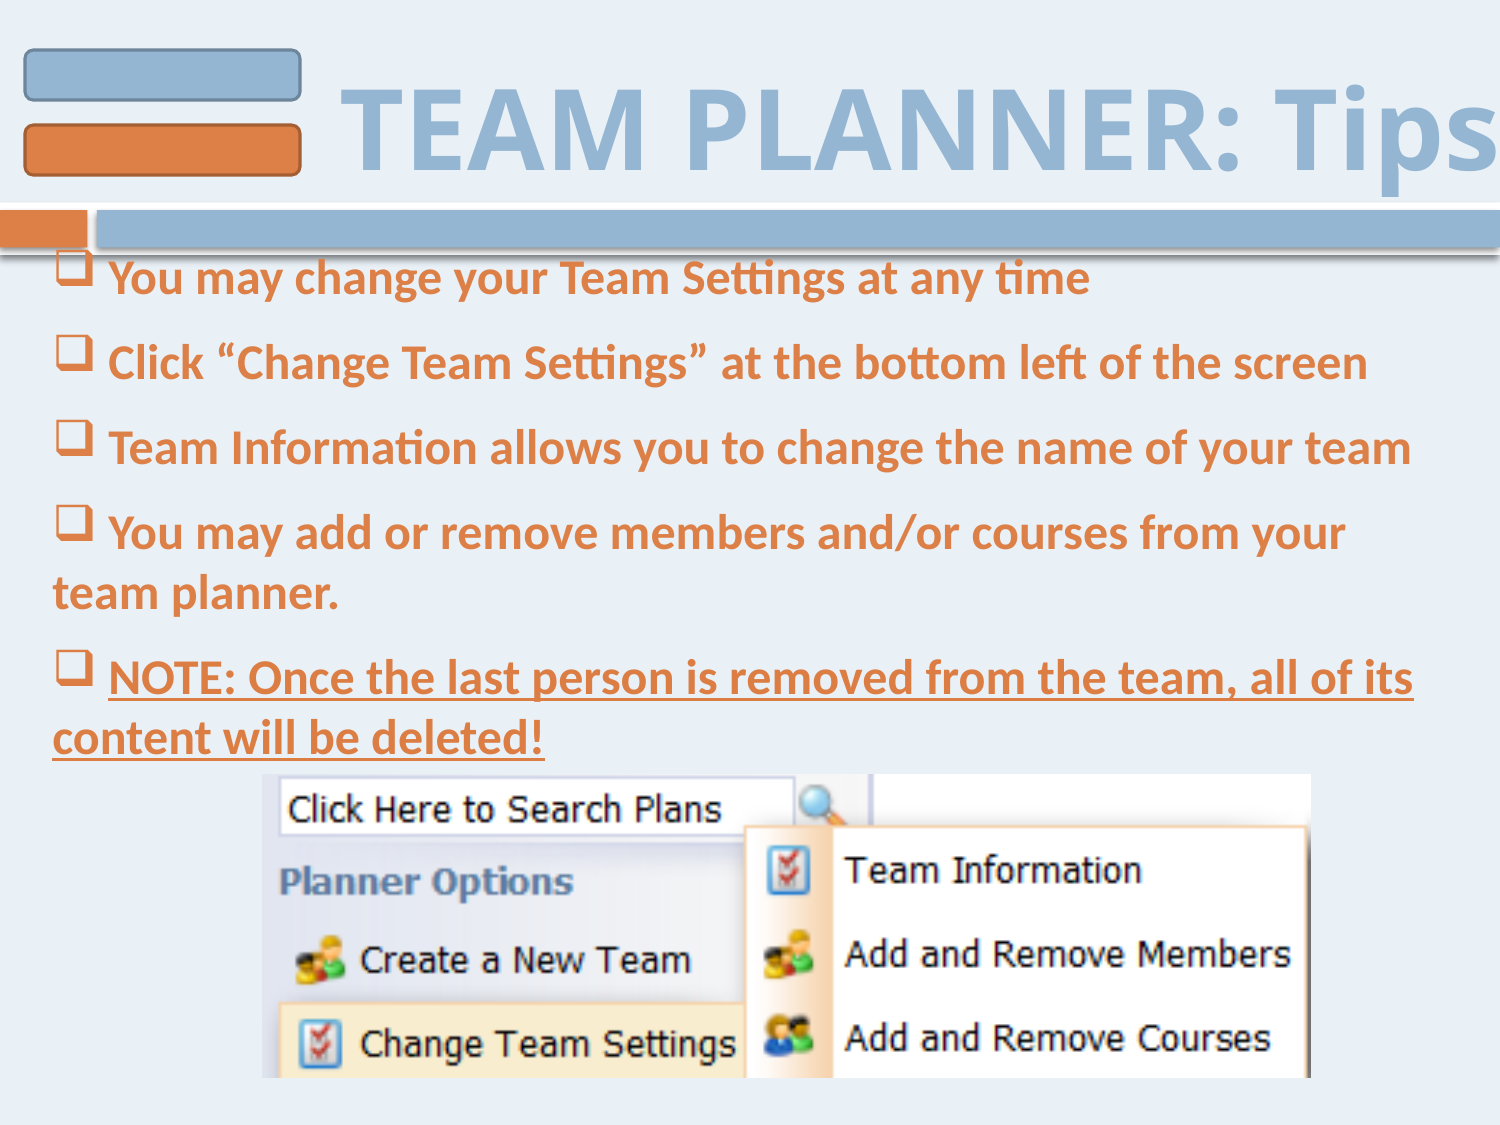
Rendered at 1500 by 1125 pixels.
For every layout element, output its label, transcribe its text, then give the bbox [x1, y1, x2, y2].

picture [262, 774, 1311, 1079]
text_box [23, 123, 302, 177]
text_box You may change your Team Settings at any time Click “Change Team Settings” at the bottom left of the screen Team Information allows you to change the name of your team You may add or remove members and/or courses from your team planner. NOTE: Once the last person is removed from the team, all of its content will be deleted! [37, 237, 1463, 773]
text_box [23, 48, 302, 102]
text_box TEAM PLANNER: Tips [324, 24, 1500, 225]
